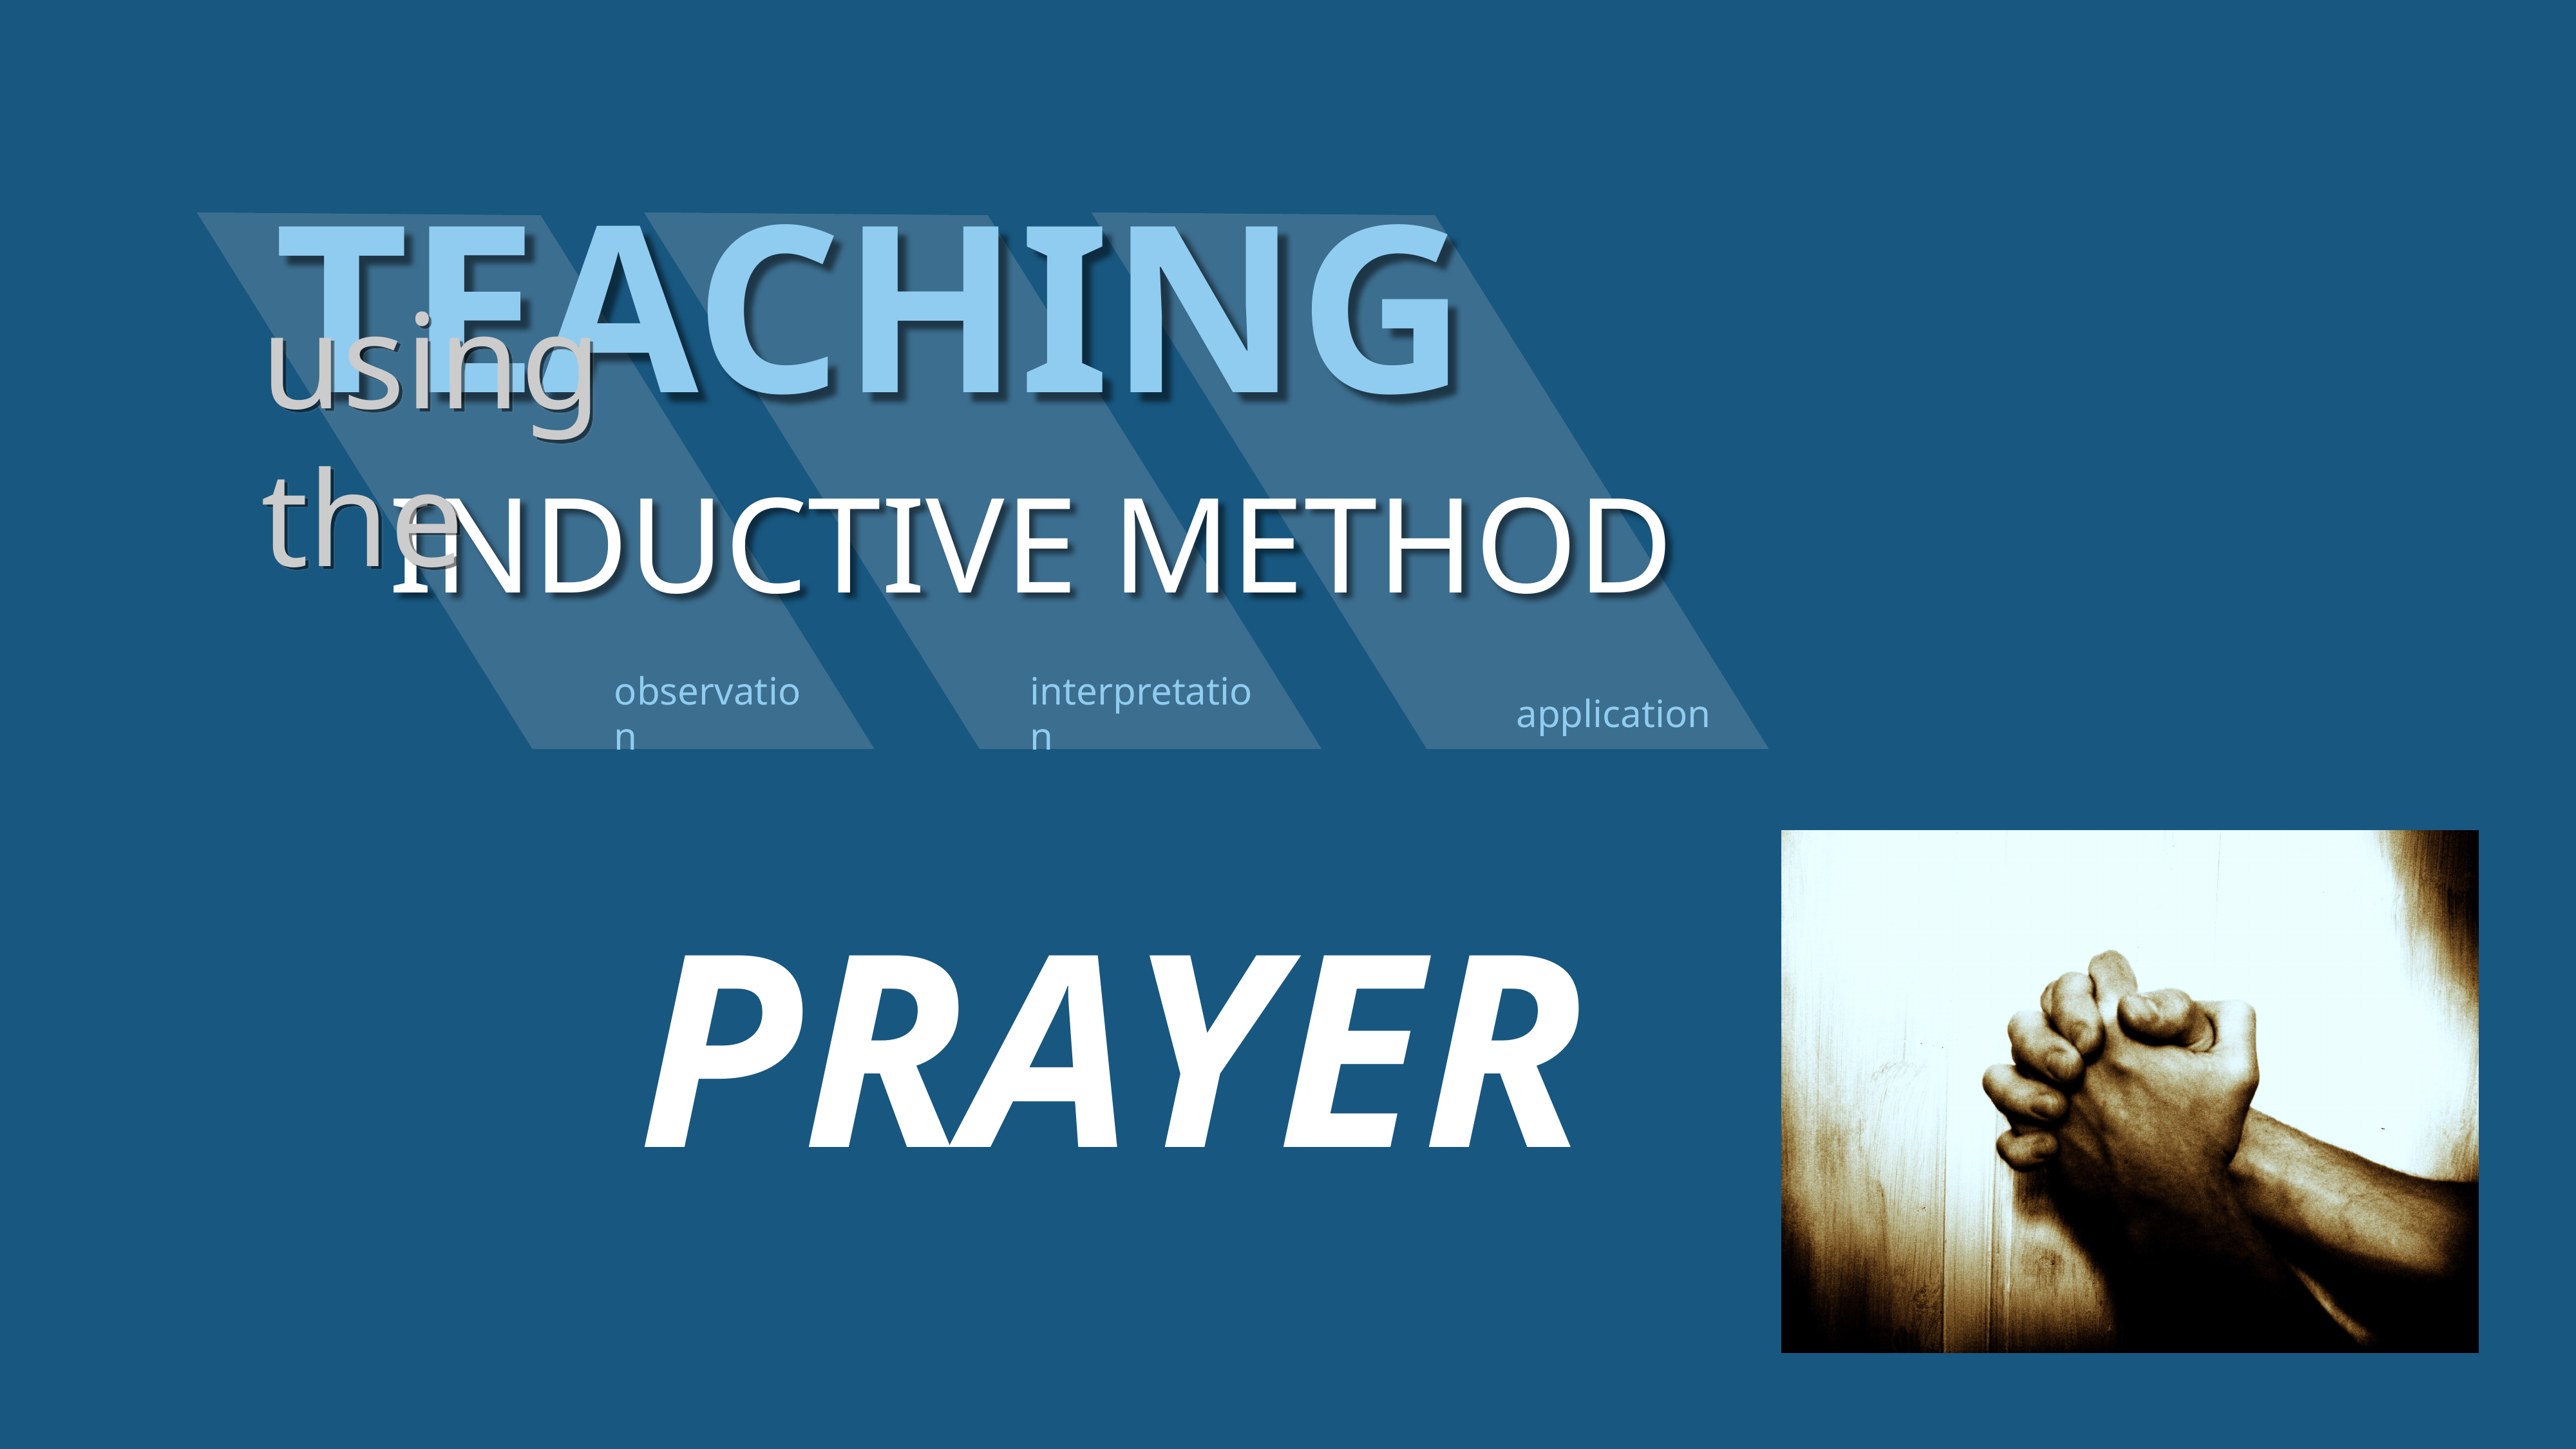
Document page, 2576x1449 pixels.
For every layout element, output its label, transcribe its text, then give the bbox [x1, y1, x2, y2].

picture [1781, 829, 2479, 1354]
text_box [196, 116, 1769, 750]
text_box PRAYER [632, 873, 1592, 1207]
